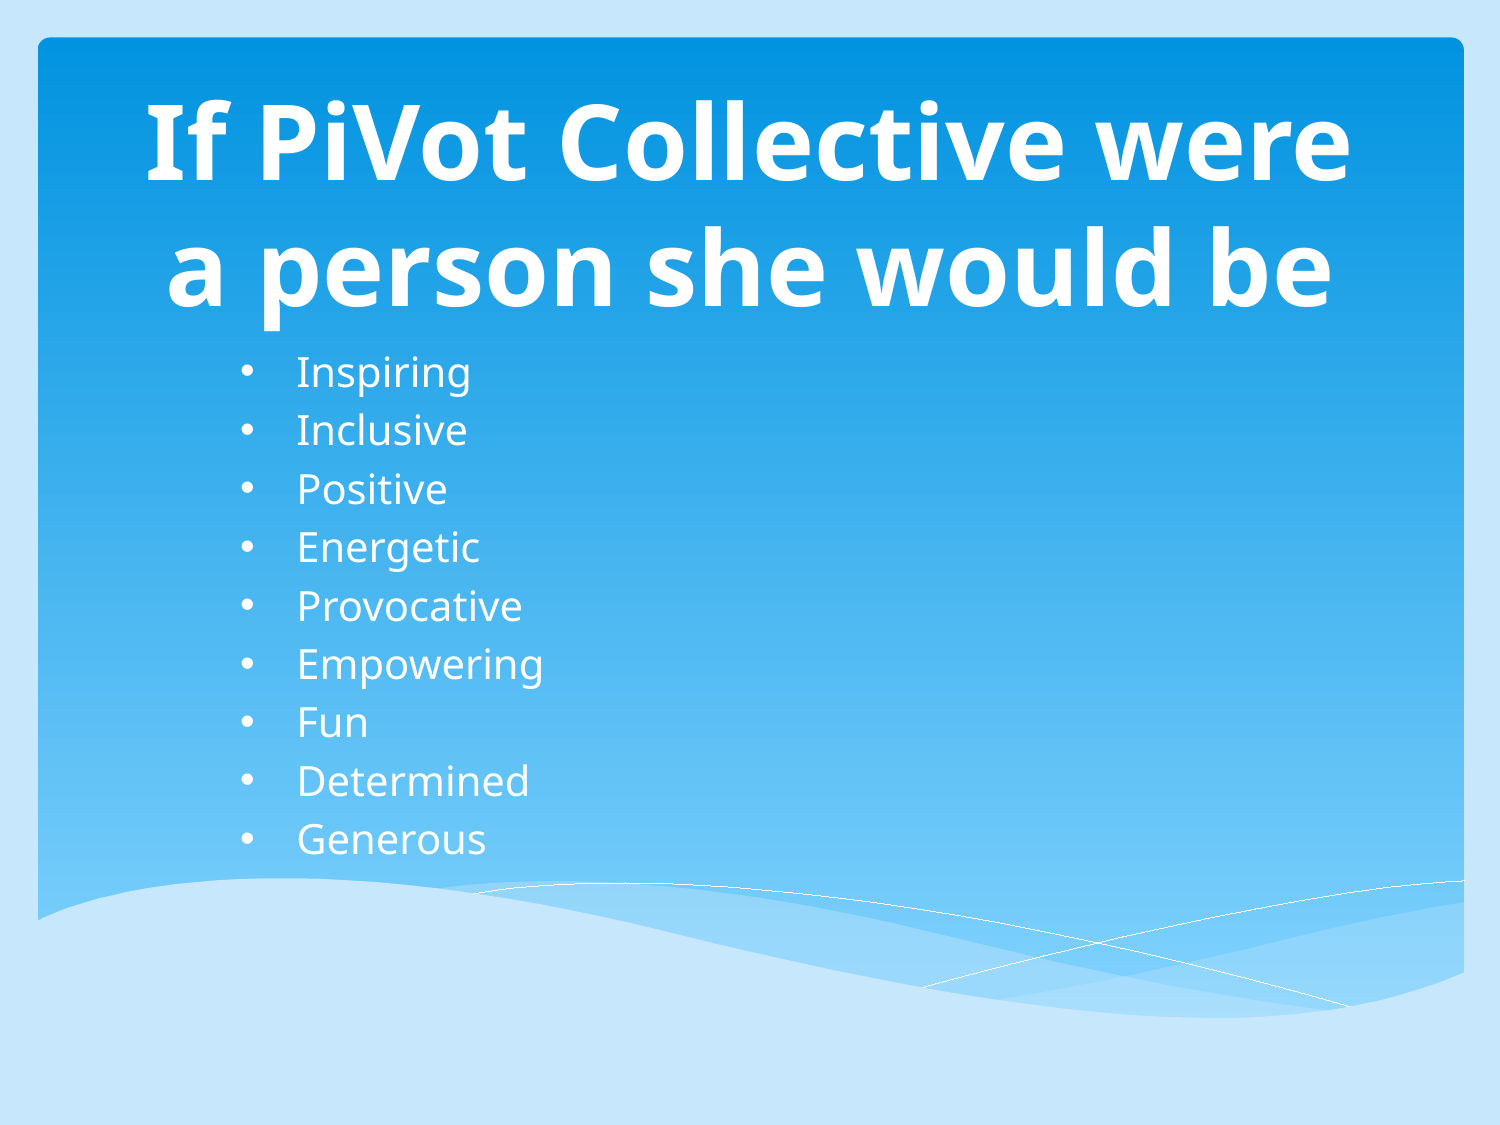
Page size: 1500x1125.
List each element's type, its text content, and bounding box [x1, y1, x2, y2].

subtitle Inspiring Inclusive Positive Energetic Provocative Empowering Fun Determined Generous [225, 338, 1275, 953]
title If PiVot Collective were a person she would be [112, 42, 1388, 335]
